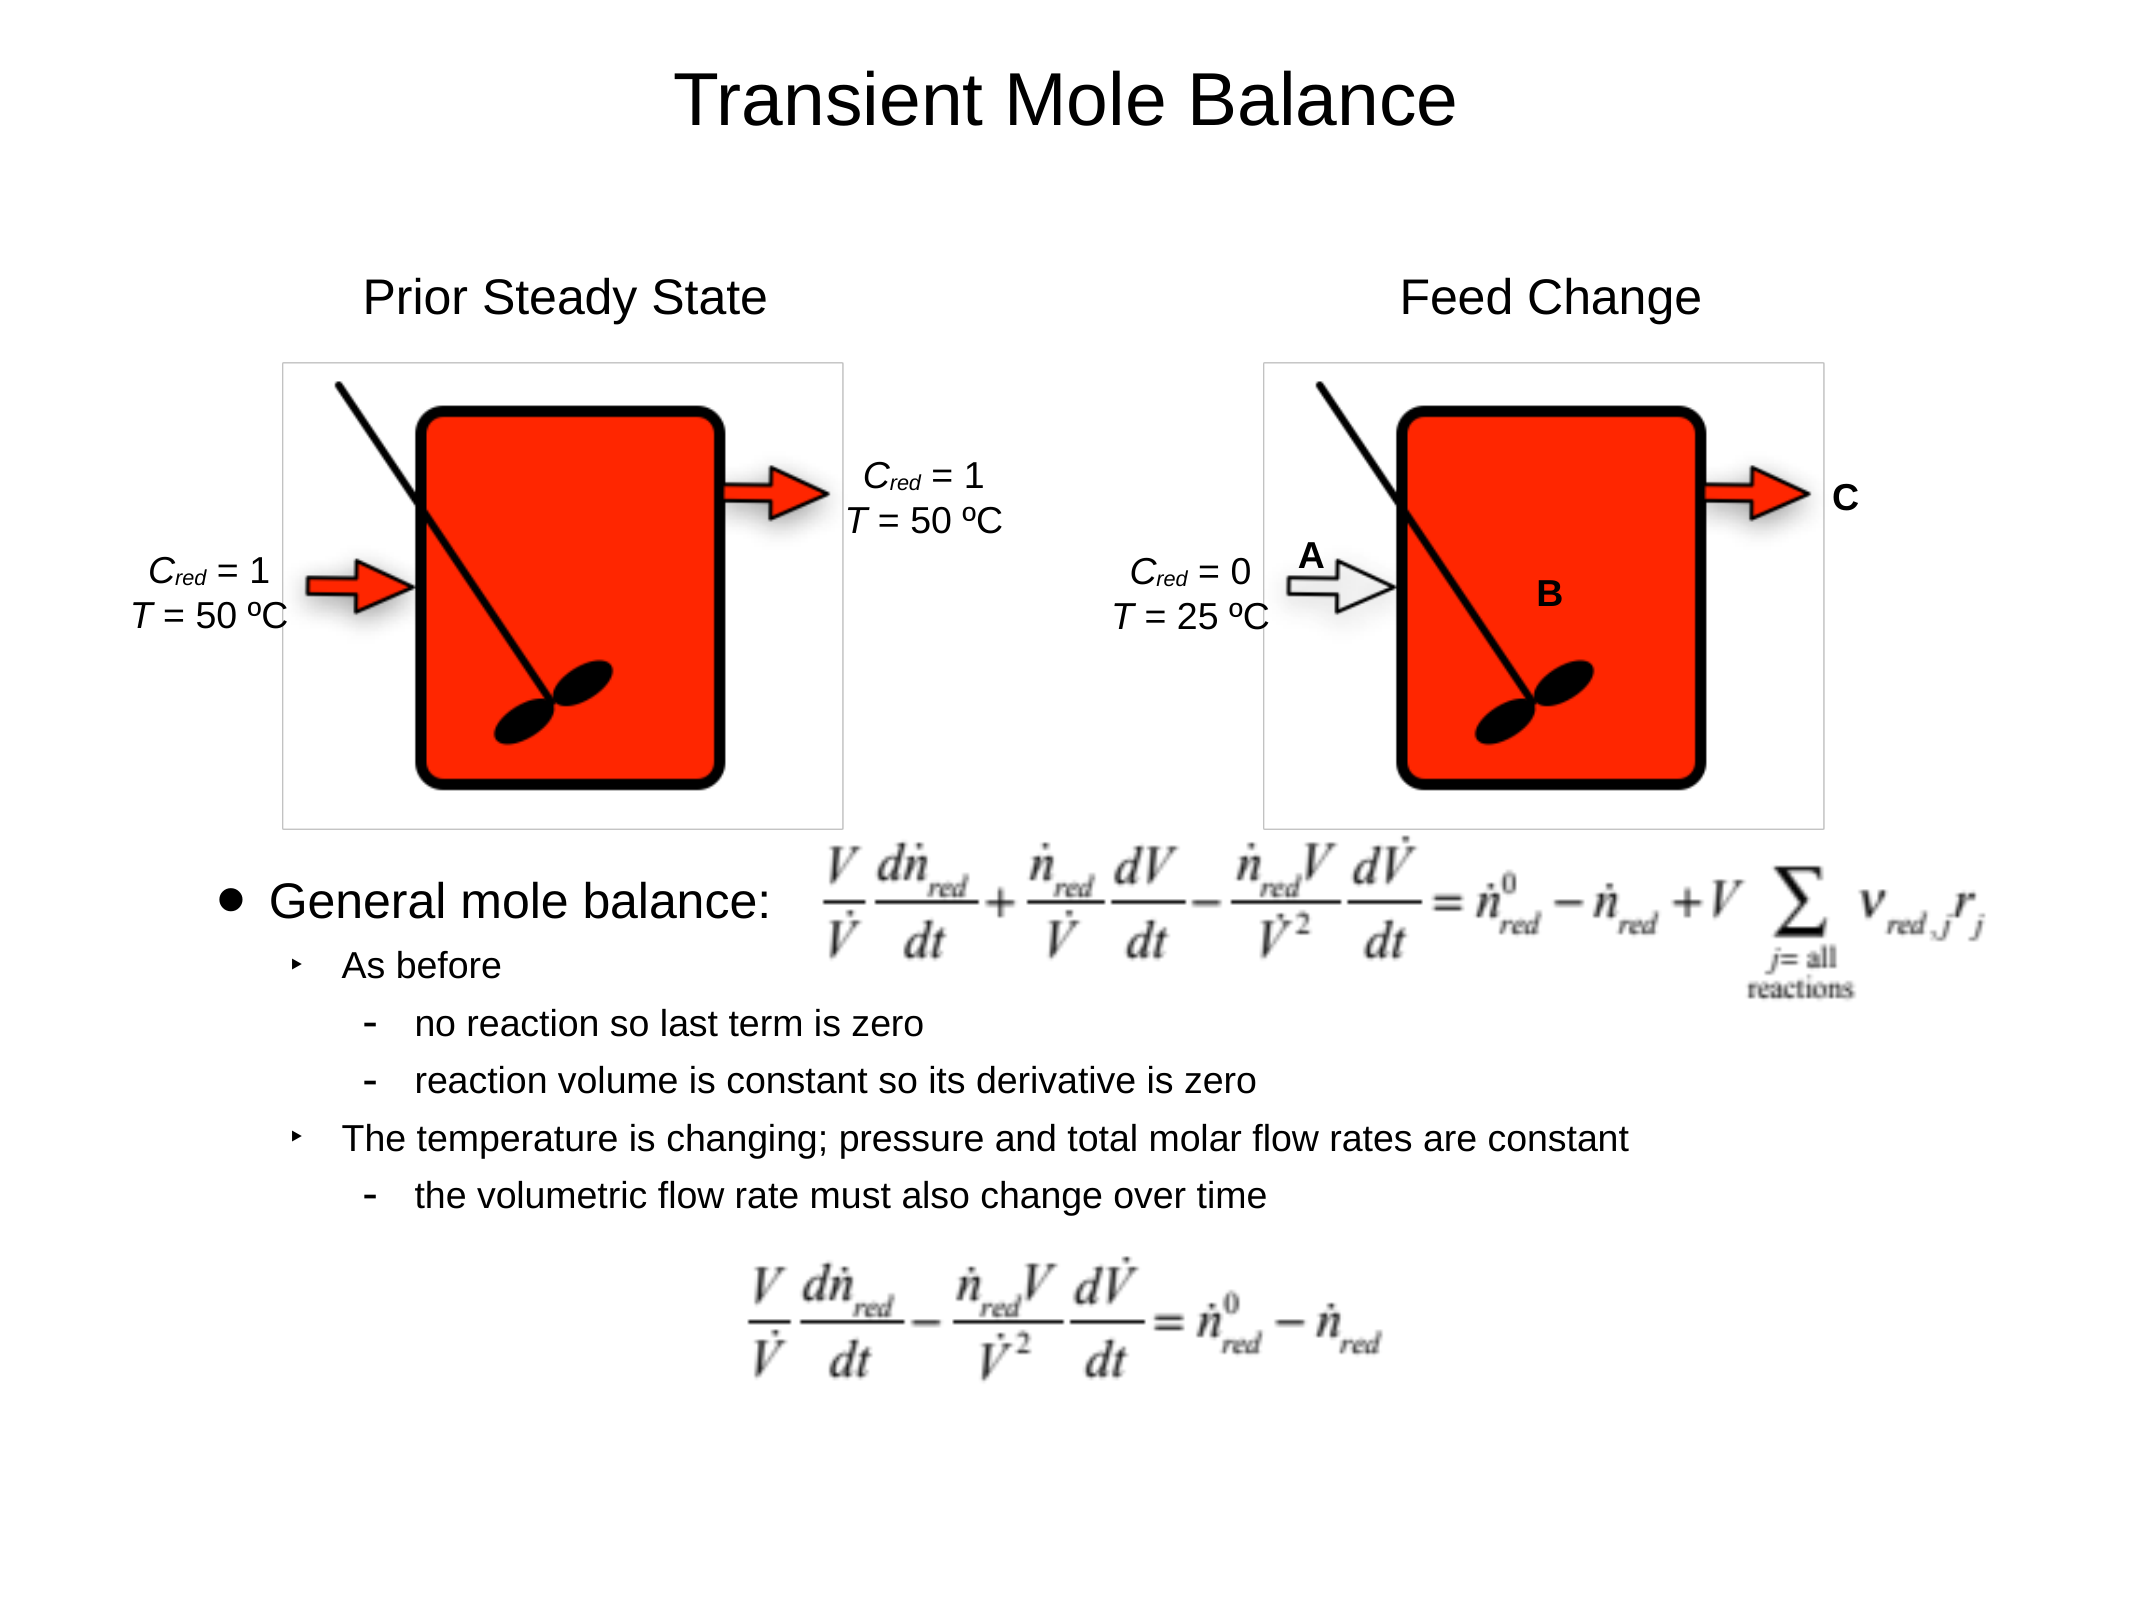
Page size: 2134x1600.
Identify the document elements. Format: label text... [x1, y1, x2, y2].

text_box Cred = 1 T = 50 ºC [129, 545, 223, 636]
text_box Feed Change [1399, 264, 1703, 325]
text_box Cred = 1 T = 50 ºC [910, 450, 1004, 541]
list General mole balance: As before no reaction so last term is zero reaction volume is constant so its derivative is zero The temperature is changing; pressure and total molar flow rates are constant the volumetric flow rate must also change over time [208, 860, 1925, 1463]
title Transient Mole Balance [208, 41, 1925, 250]
text_box Prior Steady State [362, 264, 769, 325]
text_box Cred = 0 T = 25 ºC [1111, 546, 1205, 637]
picture [228, 339, 1993, 1010]
picture [743, 1245, 1387, 1388]
